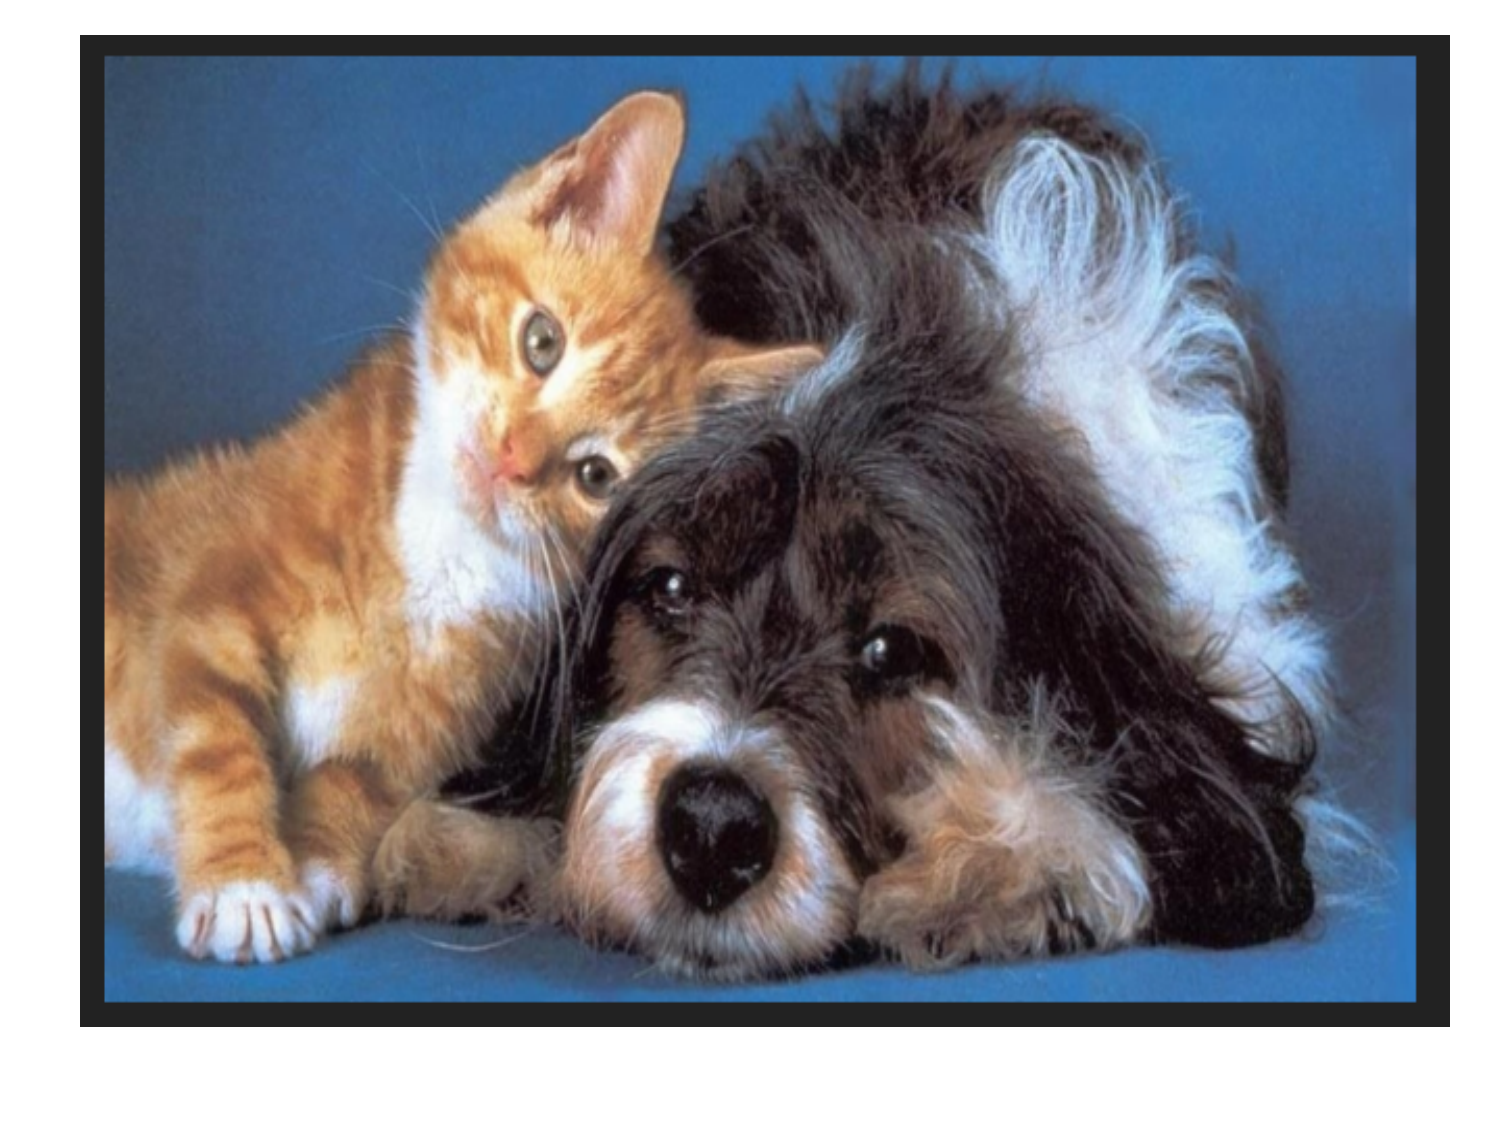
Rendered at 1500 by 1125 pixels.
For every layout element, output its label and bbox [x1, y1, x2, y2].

picture [80, 35, 1450, 1027]
